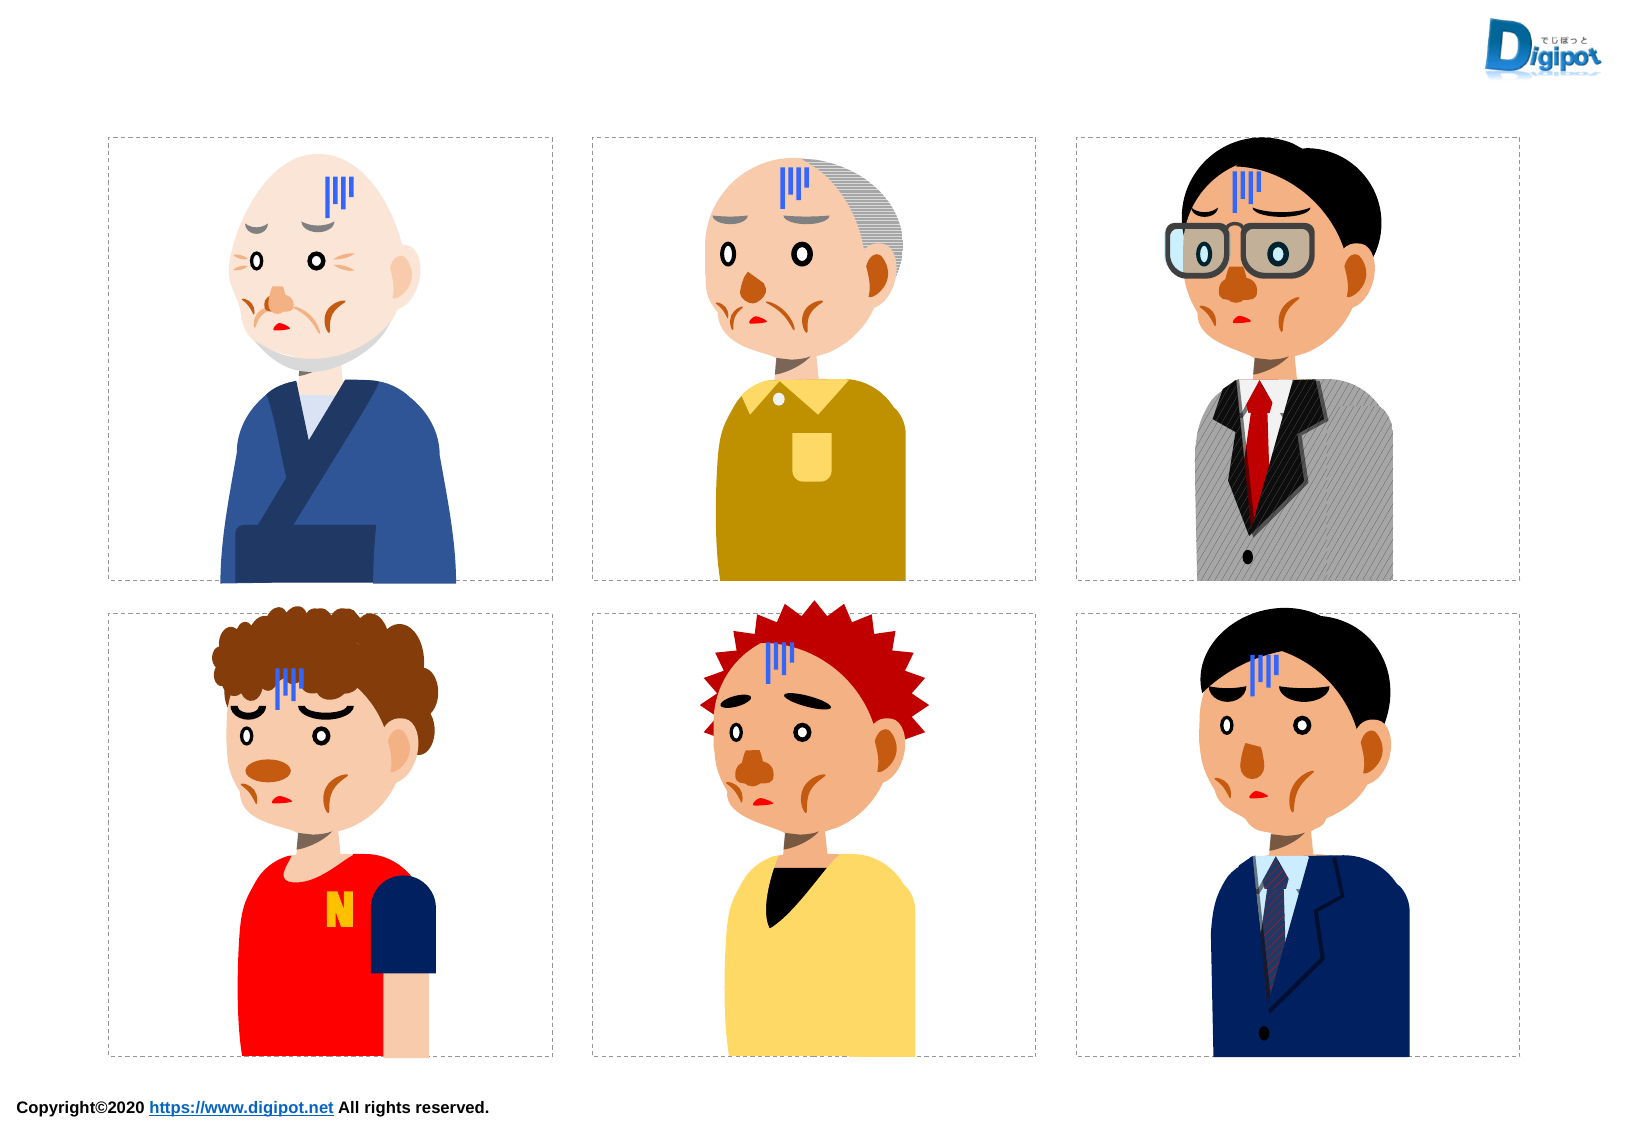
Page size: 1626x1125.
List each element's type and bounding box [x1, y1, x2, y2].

text_box [212, 606, 439, 1059]
picture [1485, 18, 1602, 82]
text_box [1163, 117, 1393, 581]
text_box [220, 153, 457, 584]
text_box [699, 588, 930, 1057]
text_box [704, 157, 906, 581]
text_box [1191, 588, 1410, 1057]
